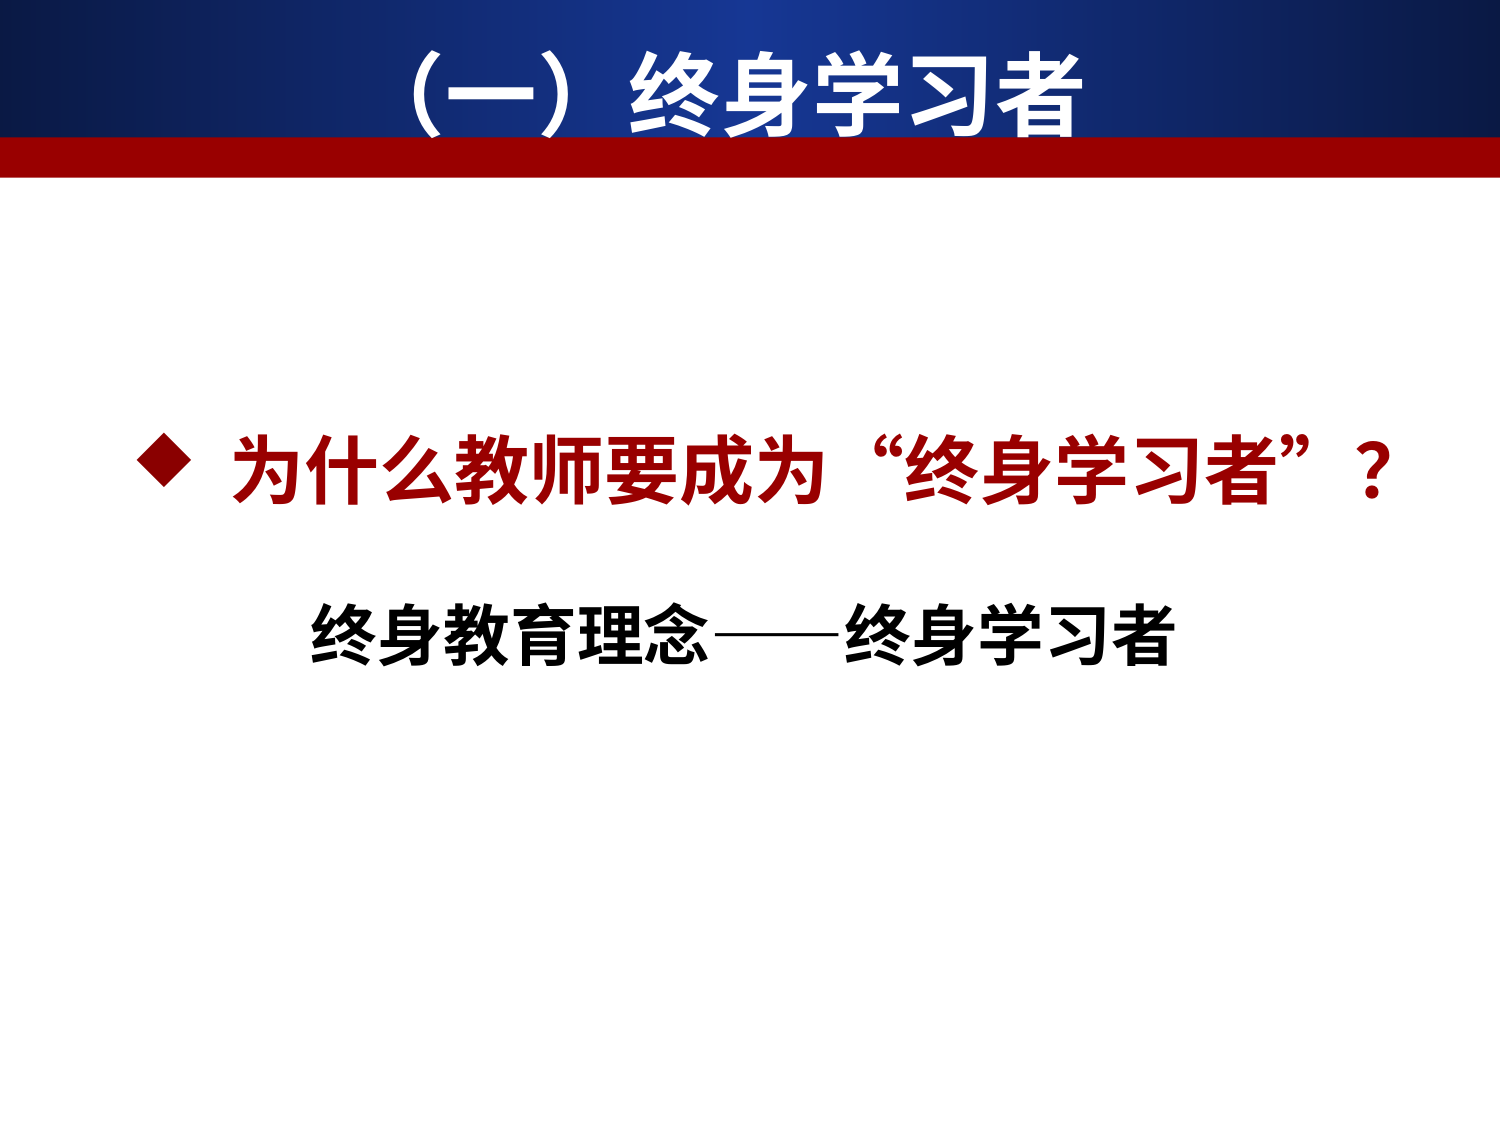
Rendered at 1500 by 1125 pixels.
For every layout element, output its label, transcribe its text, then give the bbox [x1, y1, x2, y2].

list 为什么教师要成为“终身学习者”？ 终身教育理念——终身学习者 [41, 326, 1447, 717]
title （一）终身学习者 [301, 0, 1140, 130]
